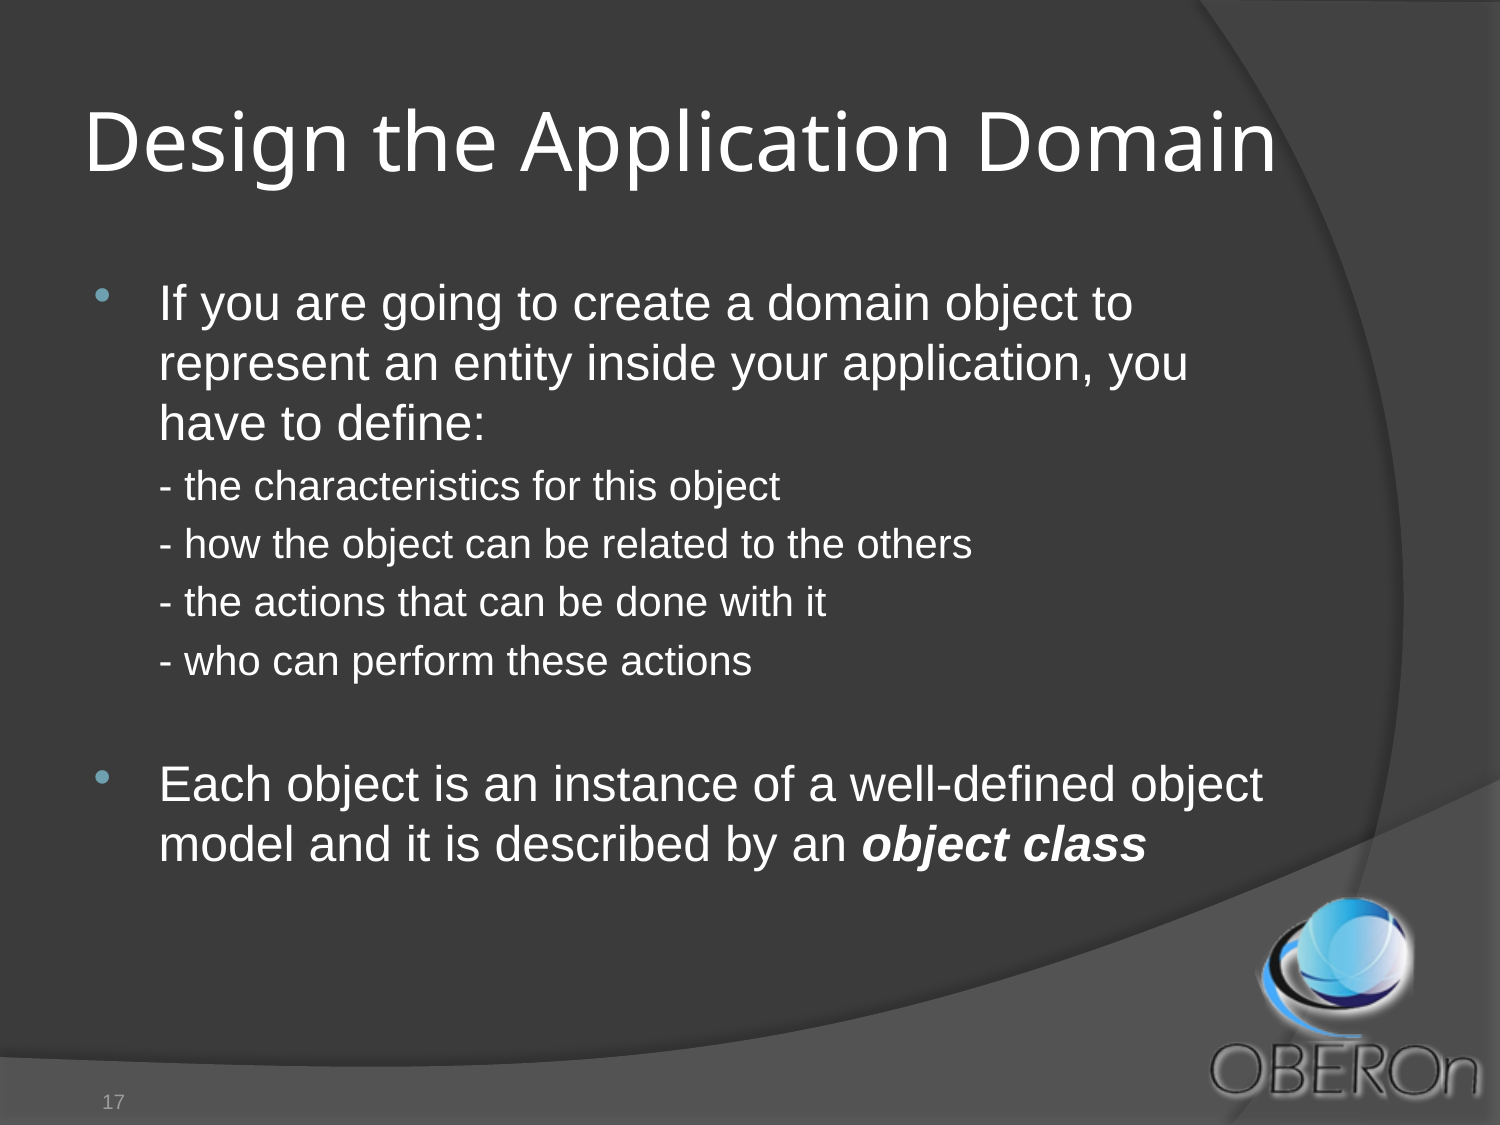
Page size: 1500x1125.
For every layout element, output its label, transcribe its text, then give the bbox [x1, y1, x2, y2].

list If you are going to create a domain object to represent an entity inside your application, you have to define: - the characteristics for this object - how the object can be related to the others - the actions that can be done with it - who can perform these actions Each object is an instance of a well-defined object model and it is described by an object class [75, 262, 1300, 1005]
slide_number 17 [0, 1053, 125, 1114]
title Design the Application Domain [75, 45, 1341, 233]
picture [1198, 892, 1489, 1105]
